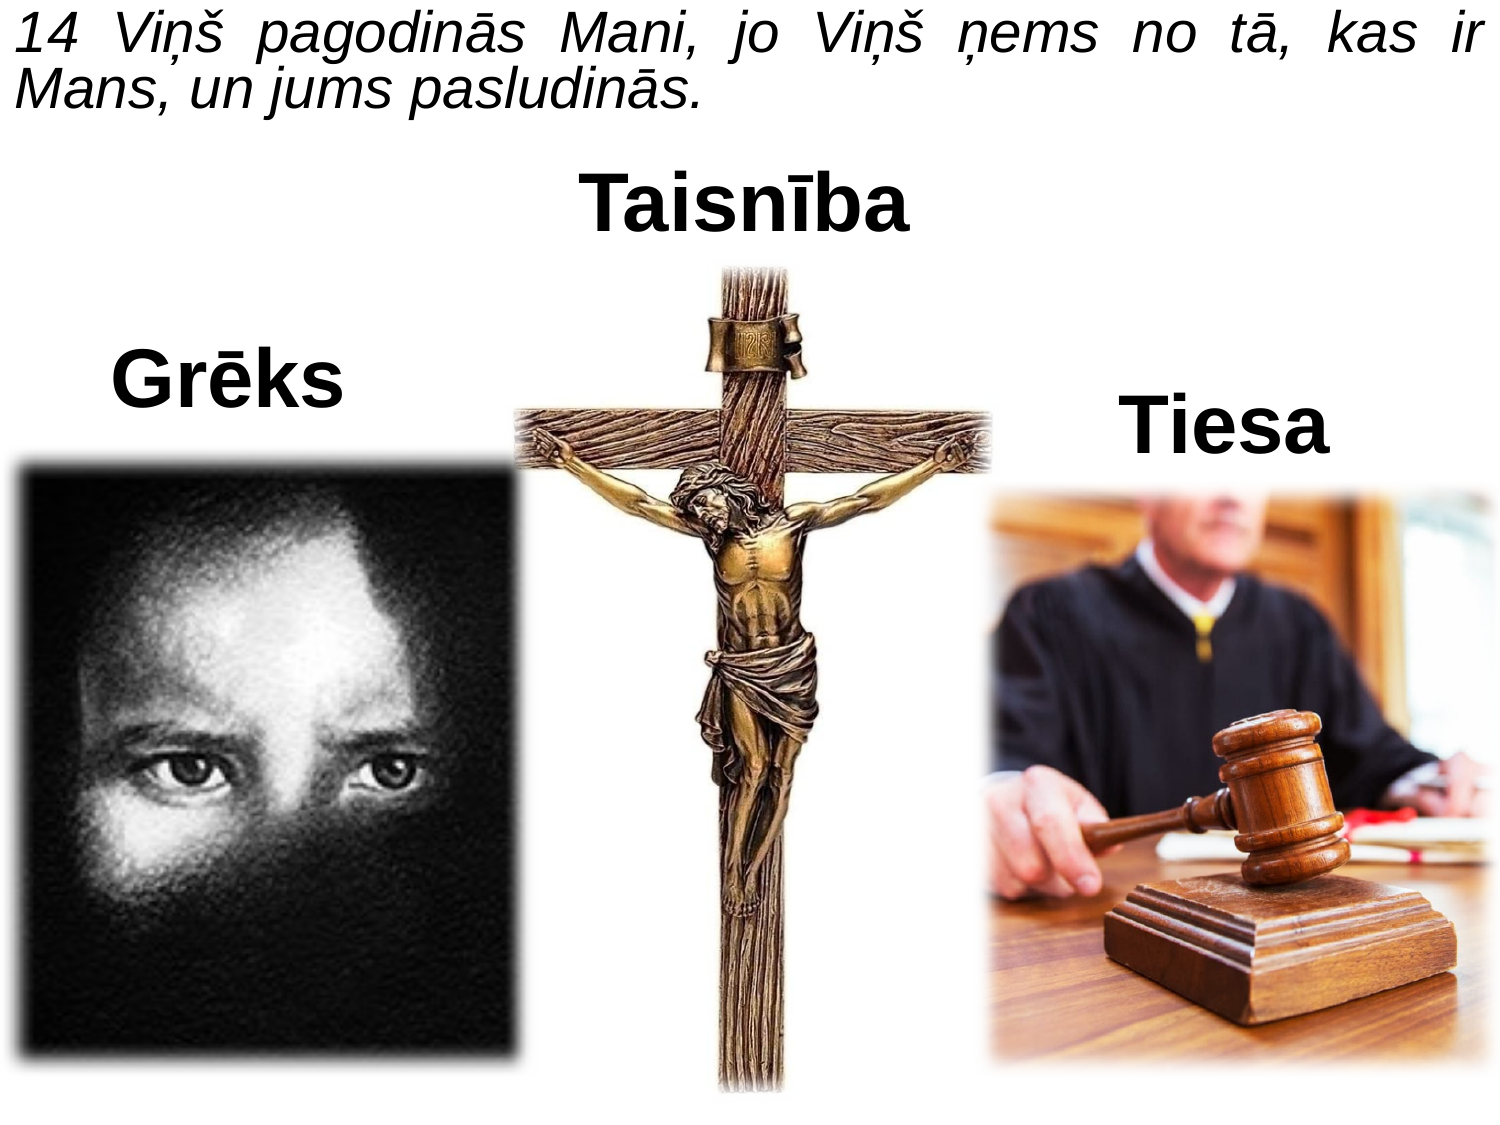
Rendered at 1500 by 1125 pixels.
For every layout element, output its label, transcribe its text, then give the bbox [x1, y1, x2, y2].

picture [0, 257, 1500, 1102]
text_box 14 Viņš pagodinās Mani, jo Viņš ņems no tā, kas ir Mans, un jums pasludinās. [0, 0, 1500, 173]
text_box Taisnība [539, 140, 950, 256]
text_box Tiesa [1066, 363, 1383, 478]
text_box Grēks [70, 316, 387, 443]
